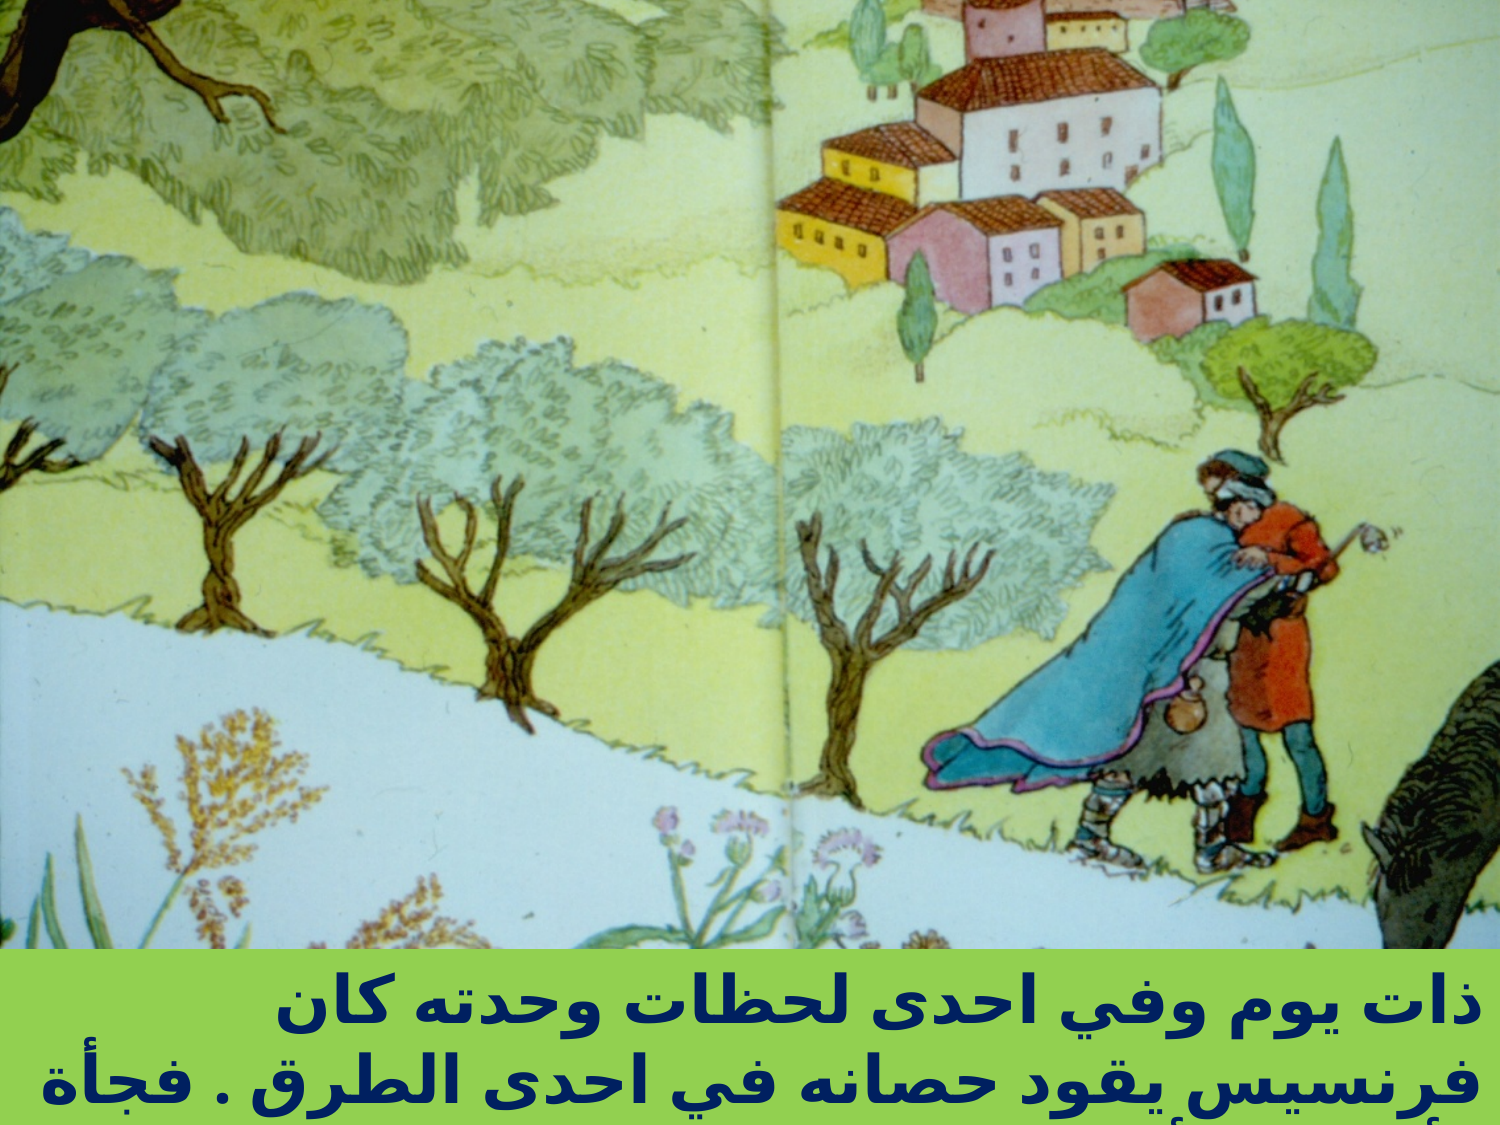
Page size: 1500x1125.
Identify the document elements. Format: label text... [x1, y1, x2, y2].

text_box ذات يوم وفي احدى لحظات وحدته كان فرنسيس يقود حصانه في احدى الطرق . فجأة رأى رجلا أبرص مشوه الوجه يتقدم نحوه [0, 956, 1500, 1125]
picture [0, 0, 1500, 950]
